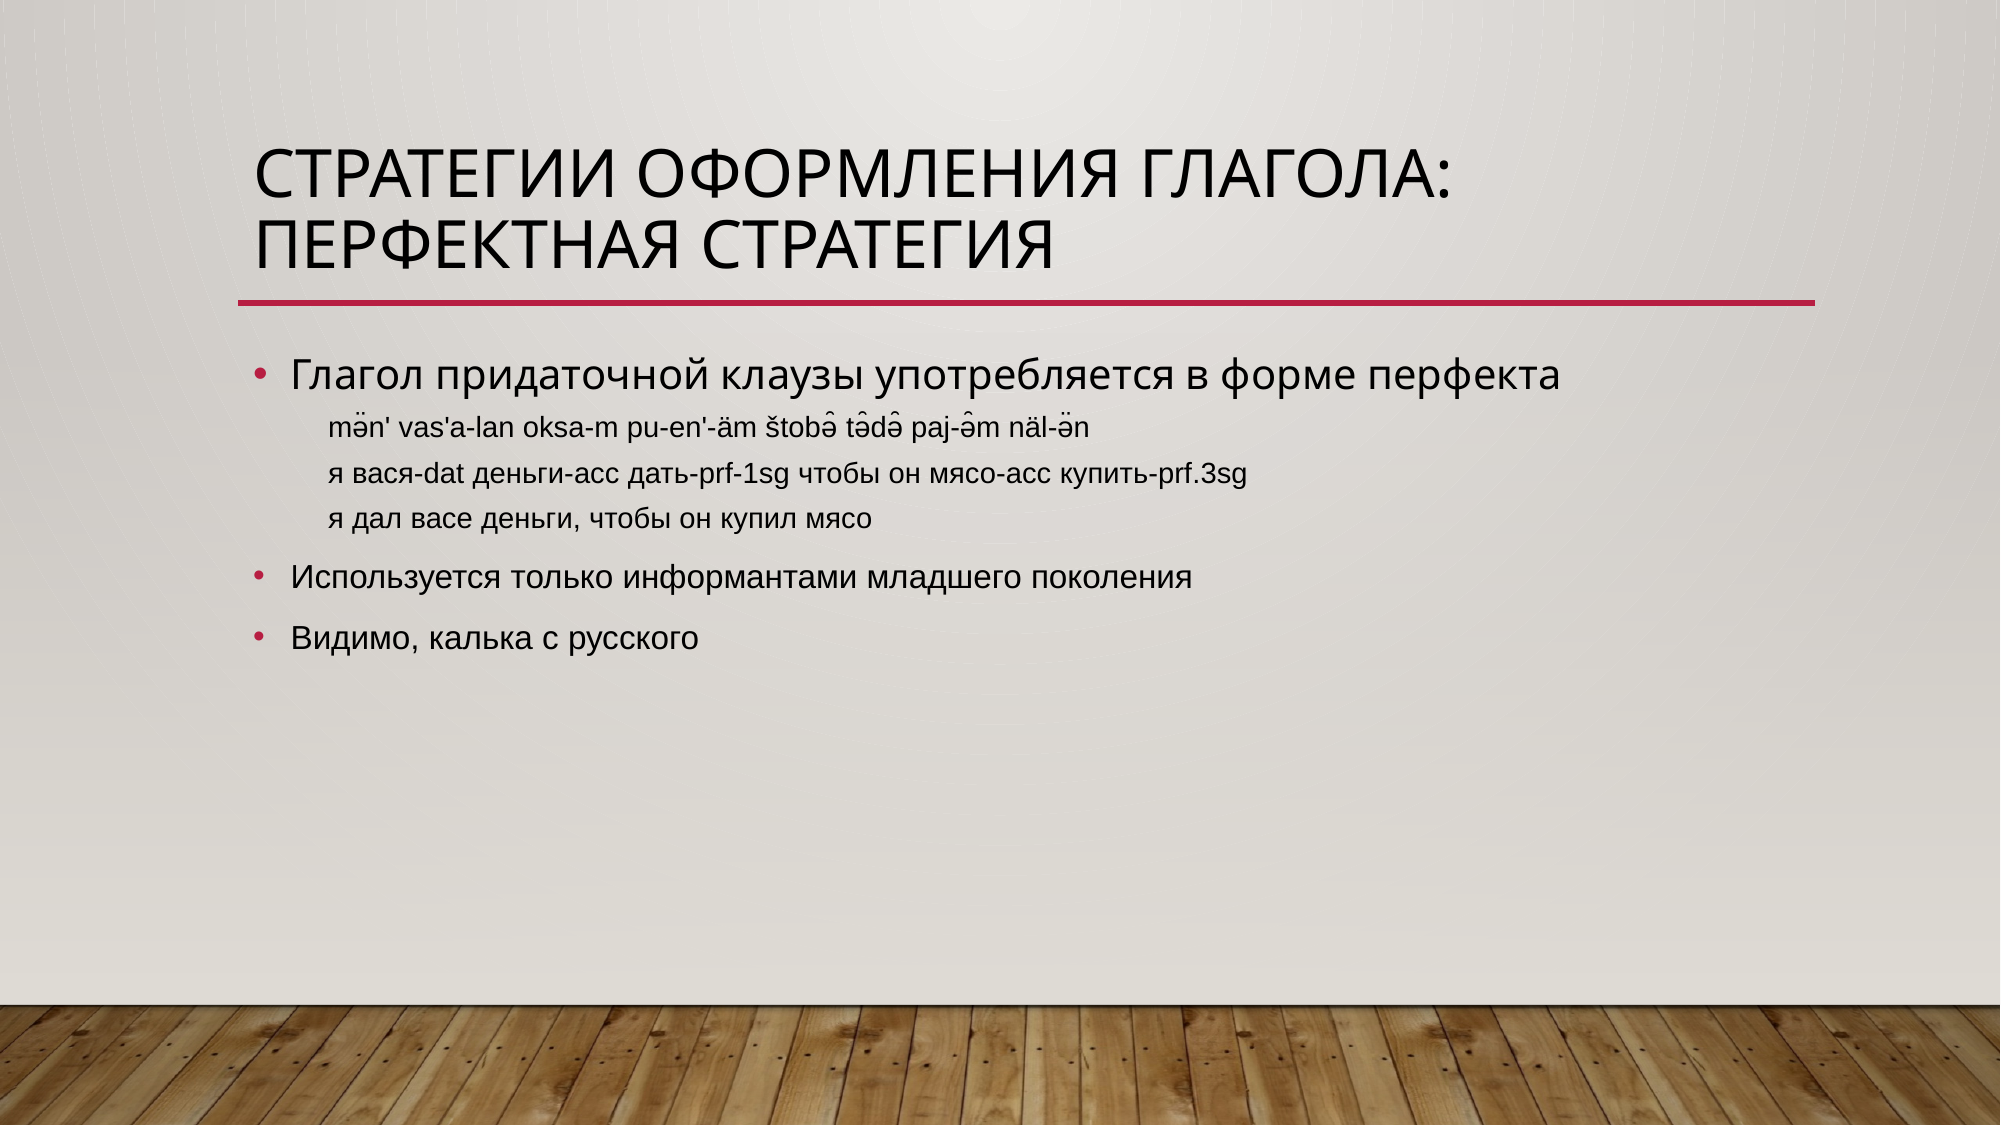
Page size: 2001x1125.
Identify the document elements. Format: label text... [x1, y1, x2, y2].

title Стратегии оформления глагола: Перфектная стратегия [238, 131, 1814, 305]
list Глагол придаточной клаузы употребляется в форме перфекта mə̈n' vas'a-lan oksa-m pu-en'-äm štobə̑ tə̑də̑ paj-ə̑m näl-ə̈n я вася-dat деньги-acc дать-prf-1sg чтобы он мясо-acc купить-prf.3sg я дал васе деньги, чтобы он купил мясо Используется только информантами младшего поколения Видимо, калька с русского [238, 330, 1814, 897]
picture [0, 1005, 2000, 1125]
